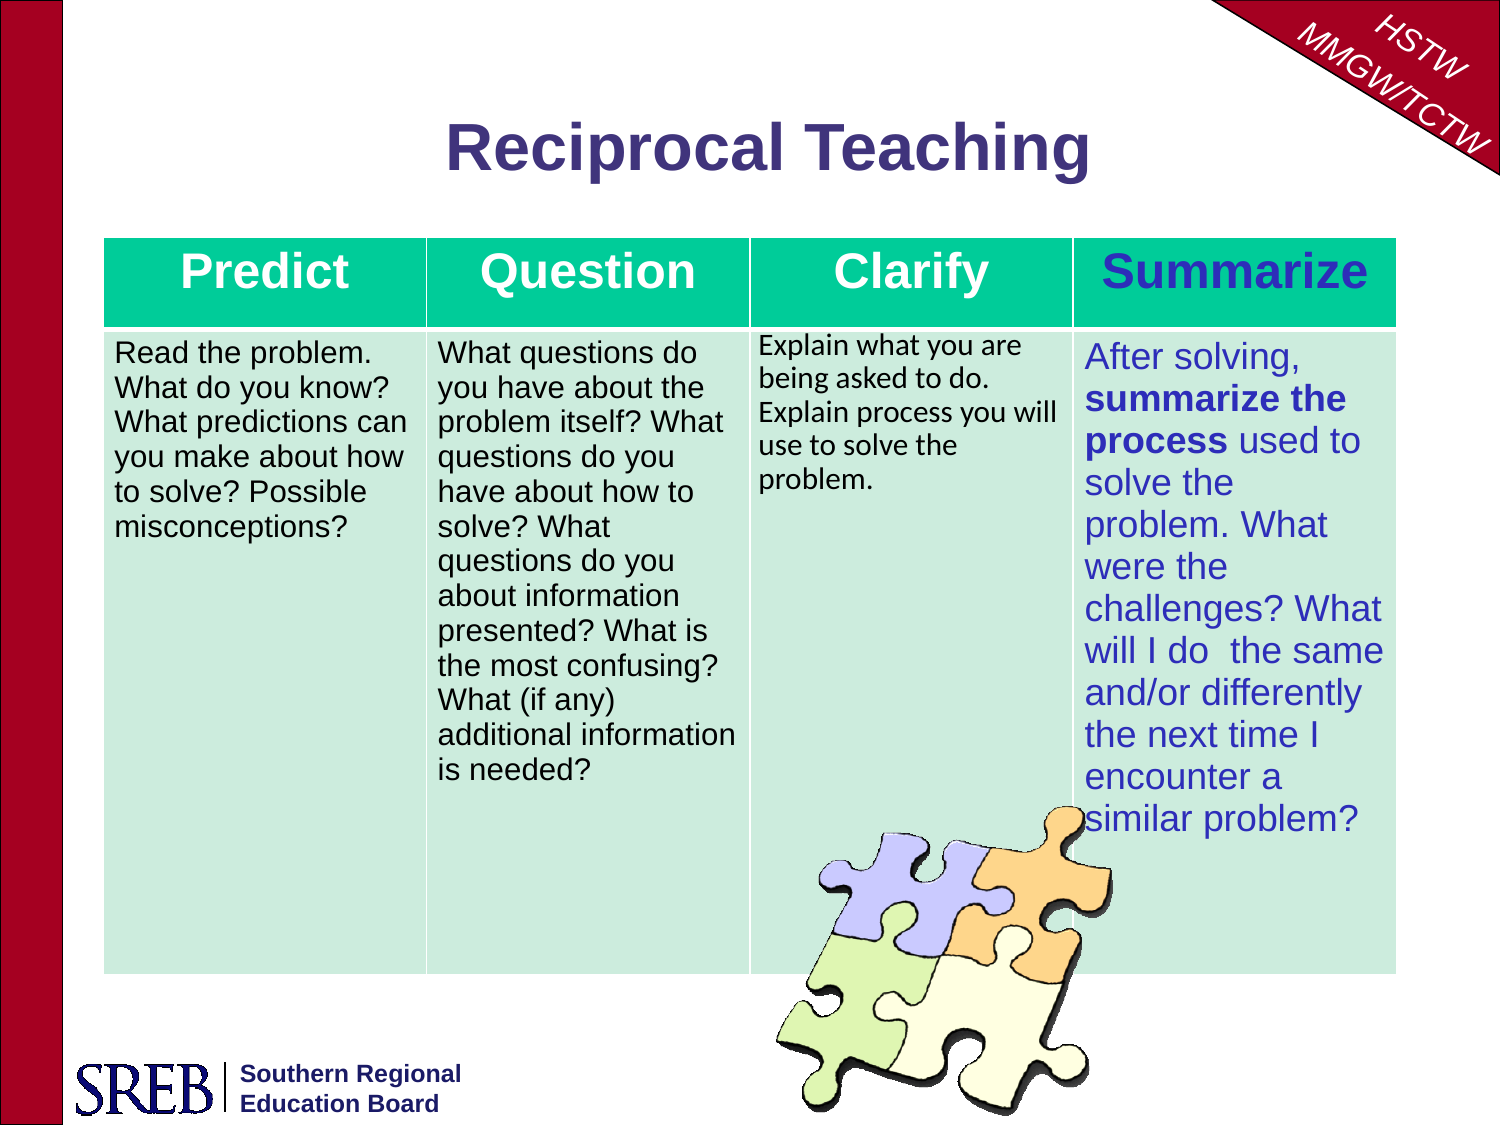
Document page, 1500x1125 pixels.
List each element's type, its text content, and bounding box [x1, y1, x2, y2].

table_cell After solving, summarize the process used to solve the problem. What were the challenges? What will I do the same and/or differently the next time I encounter a similar problem? [1074, 332, 1396, 974]
table_cell Explain what you are being asked to do. Explain process you will use to solve the problem. [751, 332, 1072, 974]
table_header Summarize [1074, 238, 1396, 327]
title Reciprocal Teaching [137, 74, 1401, 213]
table_cell Read the problem. What do you know? What predictions can you make about how to solve? Possible misconceptions? [104, 332, 426, 974]
table_header Question [427, 238, 749, 327]
table_header Clarify [751, 238, 1072, 327]
table_cell What questions do you have about the problem itself? What questions do you have about how to solve? What questions do you about information presented? What is the most confusing? What (if any) additional information is needed? [427, 332, 749, 974]
table_header Predict [104, 238, 426, 327]
picture [768, 798, 1120, 1125]
